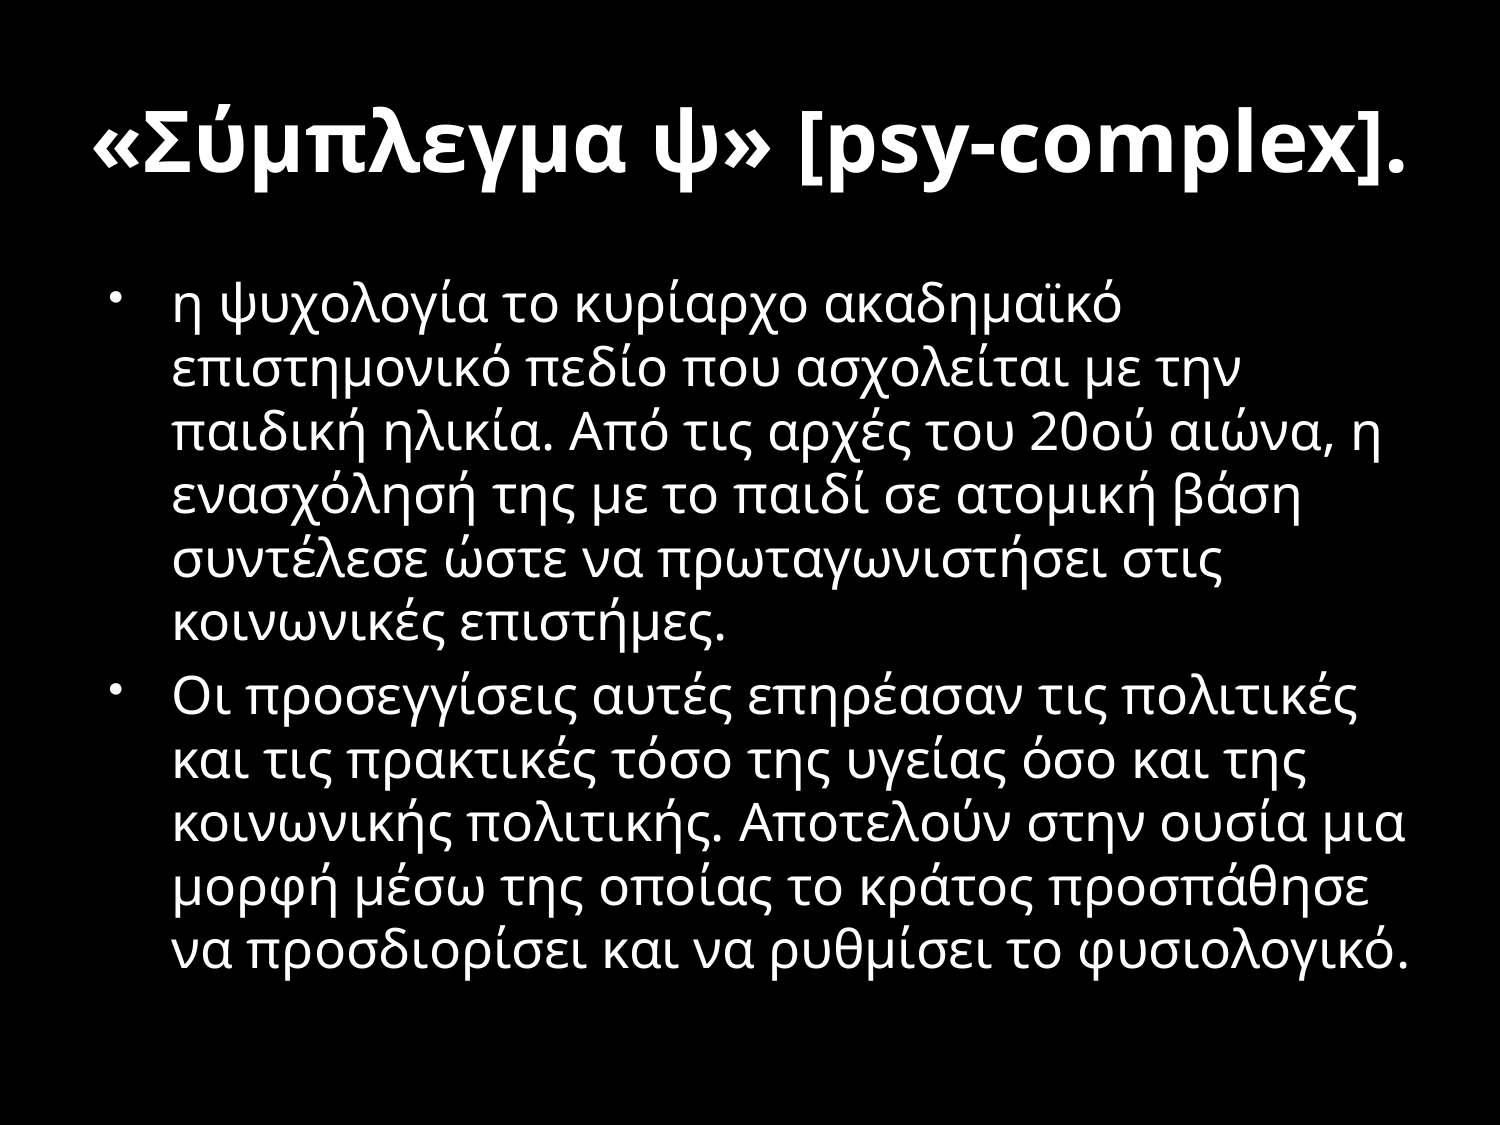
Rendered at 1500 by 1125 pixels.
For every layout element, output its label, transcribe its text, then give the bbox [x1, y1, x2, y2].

list η ψυχολογία το κυρίαρχο ακαδημαϊκό επιστημονικό πεδίο που ασχολείται με την παιδική ηλικία. Από τις αρχές του 20ού αιώνα, η ενασχόλησή της με το παιδί σε ατομική βάση συντέλεσε ώστε να πρωταγωνιστήσει στις κοινωνικές επιστήμες. Οι προσεγγίσεις αυτές επηρέασαν τις πολιτικές και τις πρακτικές τόσο της υγείας όσο και της κοινωνικής πολιτικής. Αποτελούν στην ουσία μια μορφή μέσω της οποίας το κράτος προσπάθησε να προσδιορίσει και να ρυθμίσει το φυσιολογικό. [75, 262, 1425, 1035]
title «Σύμπλεγμα ψ» [psy-complex]. [75, 45, 1425, 233]
